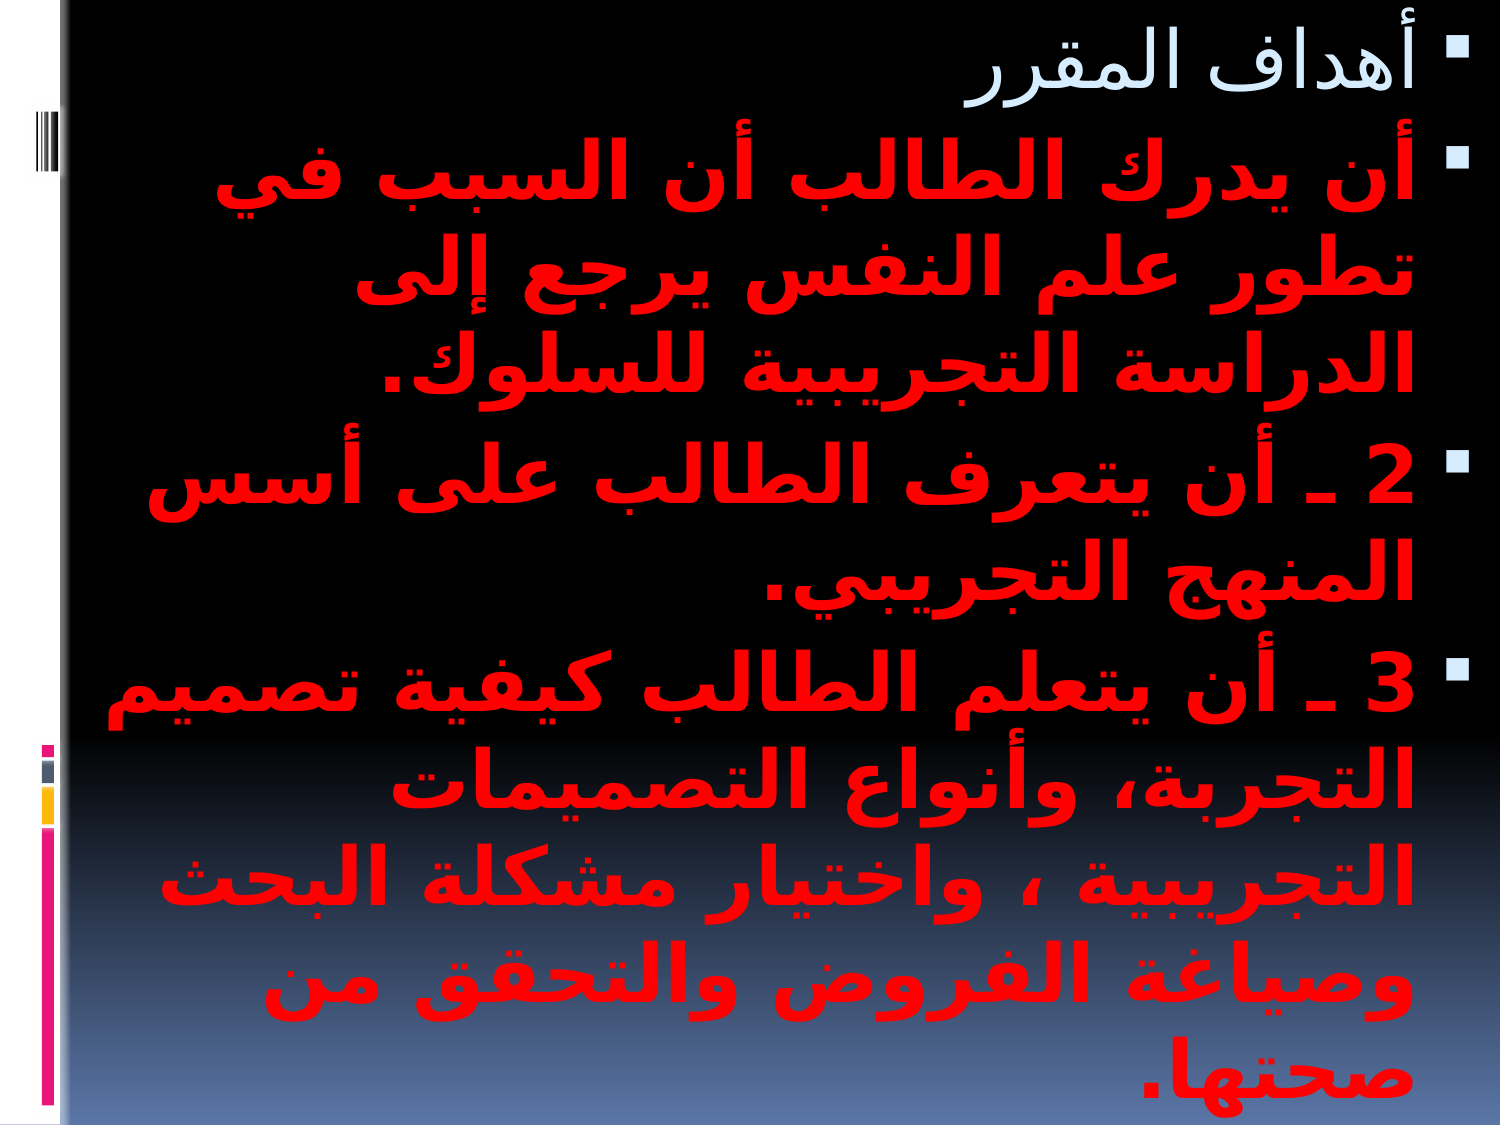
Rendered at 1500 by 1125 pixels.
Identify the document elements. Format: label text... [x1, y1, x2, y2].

list أهداف المقرر أن يدرك الطالب أن السبب في تطور علم النفس يرجع إلى الدراسة التجريبية للسلوك. 2 ـ أن يتعرف الطالب على أسس المنهج التجريبي. 3 ـ أن يتعلم الطالب كيفية تصميم التجربة، وأنواع التصميمات التجريبية ، واختيار مشكلة البحث وصياغة الفروض والتحقق من صحتها. [29, 0, 1500, 1125]
